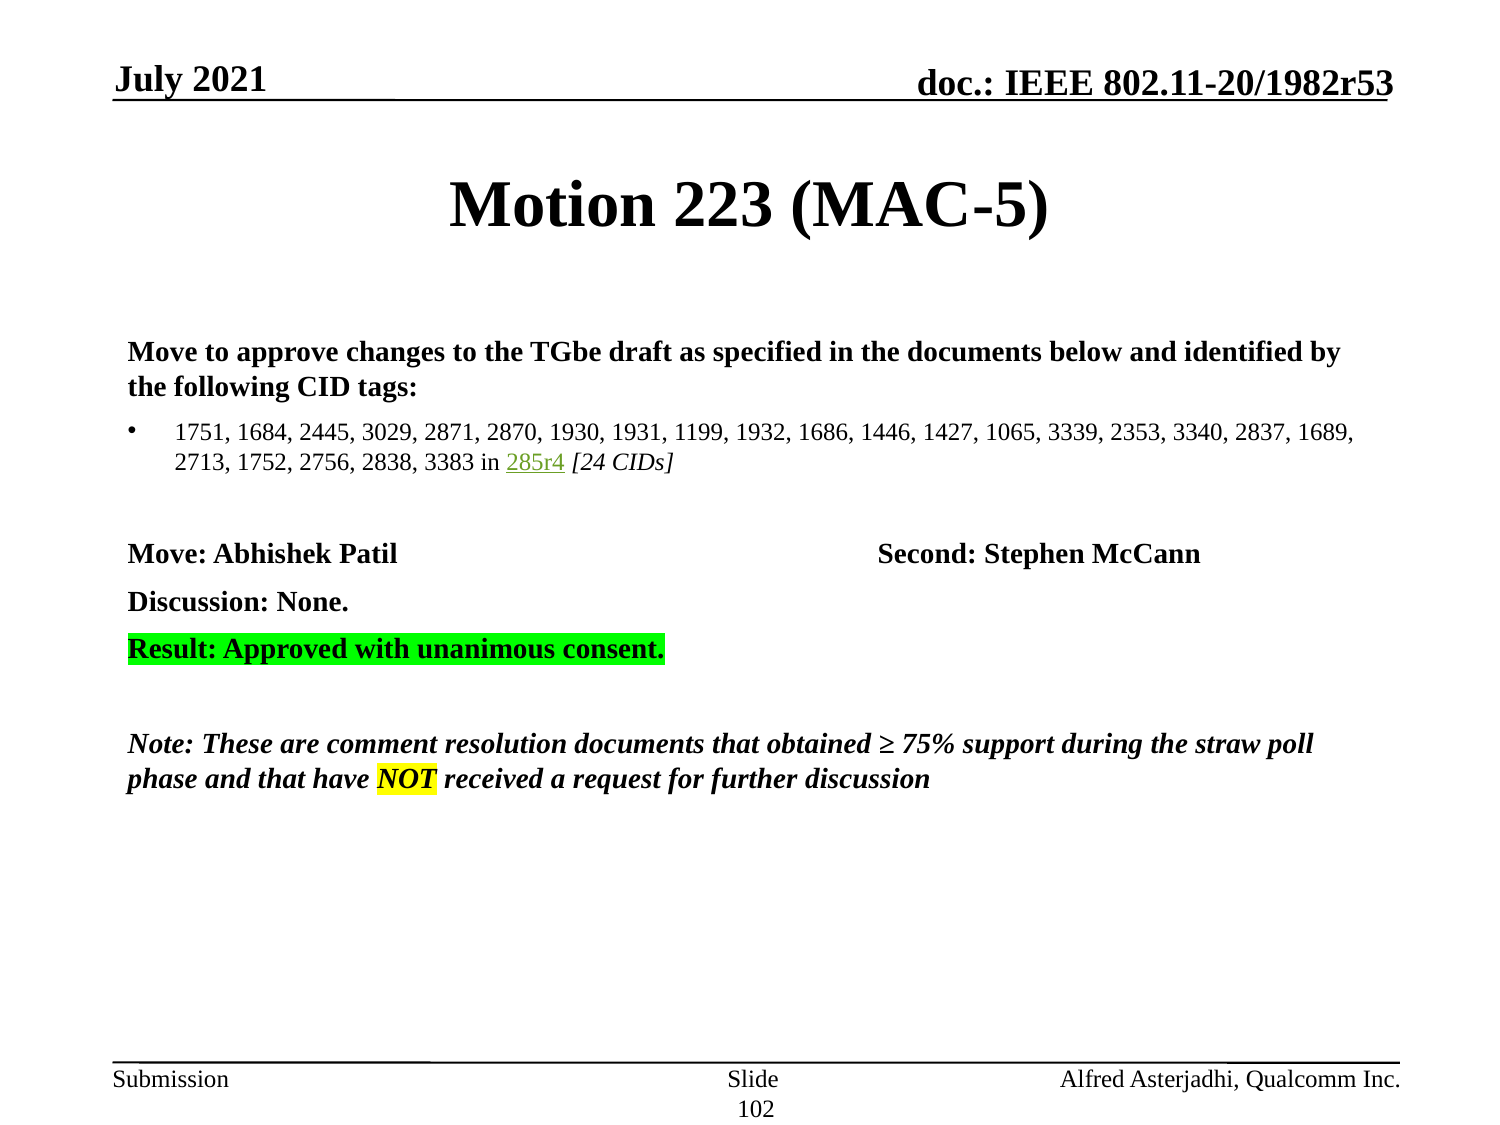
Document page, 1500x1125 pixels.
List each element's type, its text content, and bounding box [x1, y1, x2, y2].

title Motion 223 (MAC-5) [112, 112, 1388, 288]
list Move to approve changes to the TGbe draft as specified in the documents below and identified by the following CID tags: 1751, 1684, 2445, 3029, 2871, 2870, 1930, 1931, 1199, 1932, 1686, 1446, 1427, 1065, 3339, 2353, 3340, 2837, 1689, 2713, 1752, 2756, 2838, 3383 in 285r4 [24 CIDs] Move: Abhishek Patil Second: Stephen McCann Discussion: None. Result: Approved with unanimous consent. Note: These are comment resolution documents that obtained ≥ 75% support during the straw poll phase and that have NOT received a request for further discussion [112, 324, 1388, 1063]
slide_number Slide 102 [712, 1061, 800, 1123]
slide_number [114, 54, 423, 100]
footer Alfred Asterjadhi, Qualcomm Inc. [878, 1061, 1402, 1093]
